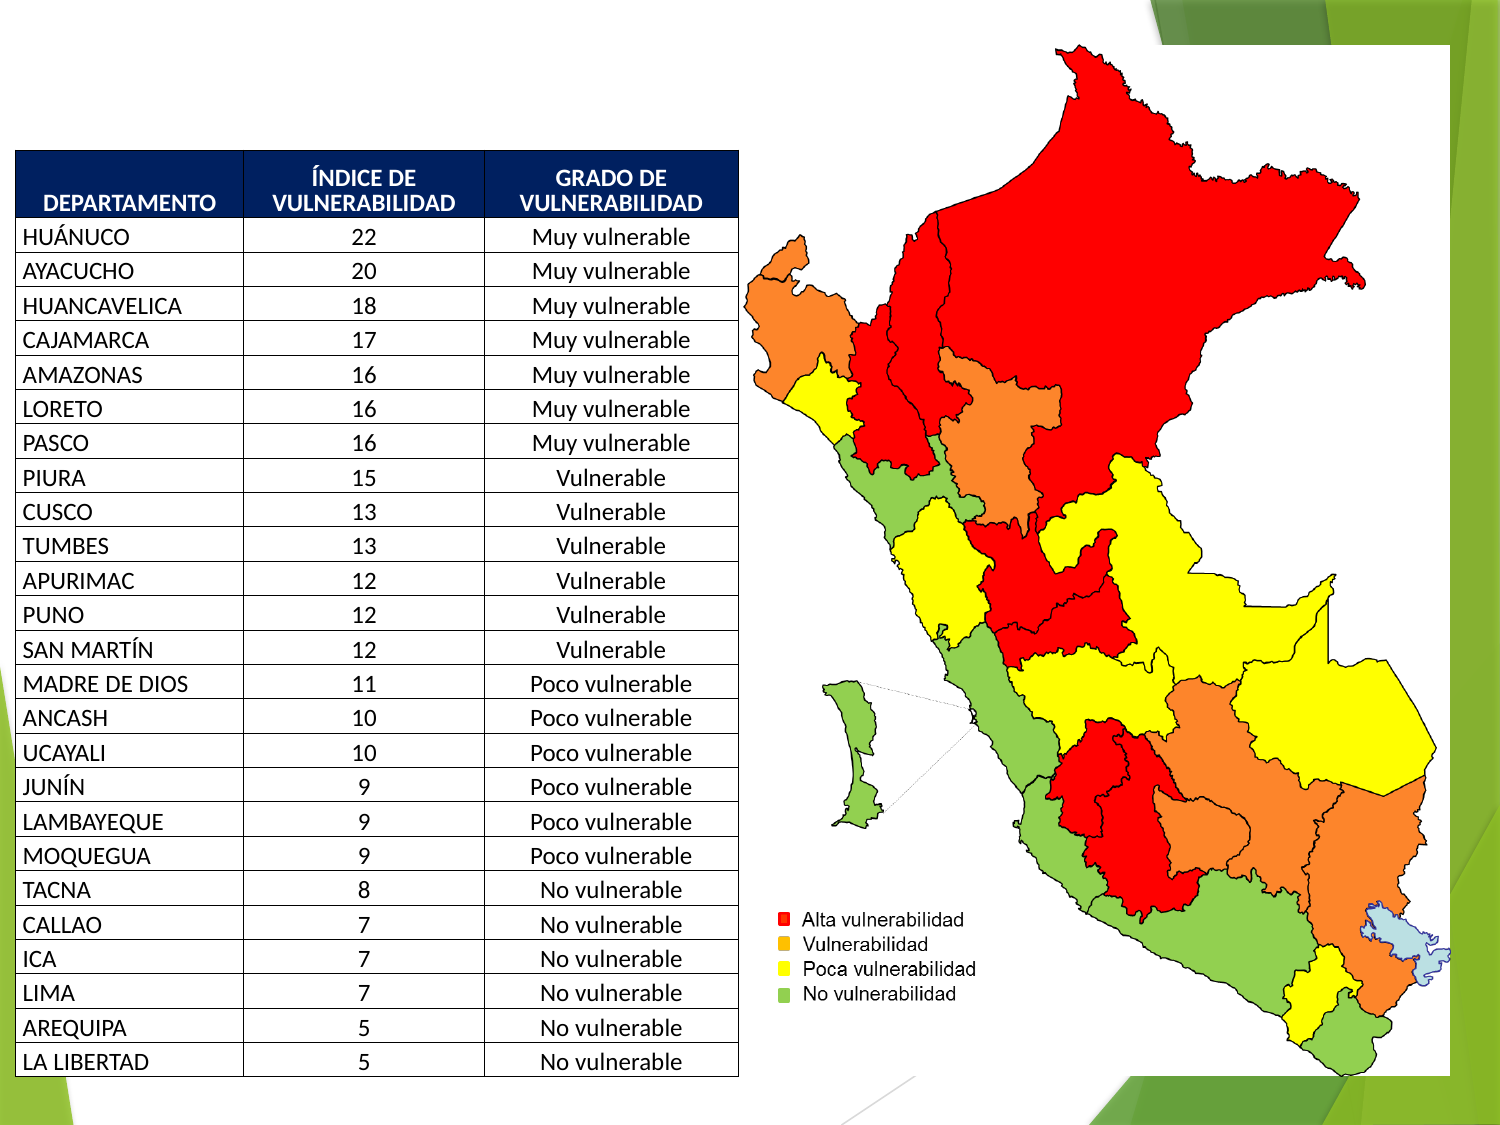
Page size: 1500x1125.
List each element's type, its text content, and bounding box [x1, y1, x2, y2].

table_cell No vulnerable [485, 871, 737, 905]
table_cell MOQUEGUA [16, 837, 243, 870]
table_cell Poco vulnerable [485, 665, 737, 698]
table_header DEPARTAMENTO [16, 151, 243, 217]
table_cell PASCO [16, 424, 243, 458]
table_cell 13 [244, 527, 484, 561]
table_cell 16 [244, 390, 484, 423]
table_cell 15 [244, 459, 484, 492]
table_cell No vulnerable [485, 974, 737, 1008]
table_cell 18 [244, 287, 484, 320]
table_cell APURIMAC [16, 562, 243, 595]
table_cell Vulnerable [485, 631, 737, 664]
table_cell Vulnerable [485, 459, 737, 492]
table_cell CALLAO [16, 906, 243, 939]
table_cell 12 [244, 562, 484, 595]
table_cell Poco vulnerable [485, 802, 737, 836]
table_cell SAN MARTÍN [16, 631, 243, 664]
table_cell 9 [244, 837, 484, 870]
table_cell 12 [244, 596, 484, 630]
table_cell 7 [244, 906, 484, 939]
table_cell LA LIBERTAD [16, 1043, 243, 1076]
table_cell 17 [244, 321, 484, 355]
table_header GRADO DE VULNERABILIDAD [485, 151, 737, 217]
table_cell ANCASH [16, 699, 243, 733]
table_cell Vulnerable [485, 596, 737, 630]
table_cell AREQUIPA [16, 1009, 243, 1042]
table_cell 13 [244, 493, 484, 526]
table_cell AMAZONAS [16, 356, 243, 389]
picture [742, 44, 1451, 1077]
table_cell PUNO [16, 596, 243, 630]
table_cell Muy vulnerable [485, 424, 737, 458]
table_cell TUMBES [16, 527, 243, 561]
table_cell Muy vulnerable [485, 287, 737, 320]
table_cell ICA [16, 940, 243, 973]
table_cell PIURA [16, 459, 243, 492]
table_cell Muy vulnerable [485, 218, 737, 252]
table_cell No vulnerable [485, 940, 737, 973]
table_cell 20 [244, 253, 484, 286]
table_cell HUANCAVELICA [16, 287, 243, 320]
table_cell 5 [244, 1043, 484, 1076]
table_cell LORETO [16, 390, 243, 423]
table_cell 7 [244, 940, 484, 973]
table_cell Vulnerable [485, 562, 737, 595]
table_cell MADRE DE DIOS [16, 665, 243, 698]
table_cell Poco vulnerable [485, 734, 737, 767]
table_cell Muy vulnerable [485, 356, 737, 389]
table_cell 12 [244, 631, 484, 664]
table_cell UCAYALI [16, 734, 243, 767]
table_cell 11 [244, 665, 484, 698]
table_cell 10 [244, 734, 484, 767]
table_cell No vulnerable [485, 906, 737, 939]
table_cell Poco vulnerable [485, 837, 737, 870]
table_cell Poco vulnerable [485, 768, 737, 801]
table_cell 16 [244, 356, 484, 389]
table_cell Muy vulnerable [485, 253, 737, 286]
table_cell 9 [244, 768, 484, 801]
table_cell CUSCO [16, 493, 243, 526]
table_cell AYACUCHO [16, 253, 243, 286]
table_cell LIMA [16, 974, 243, 1008]
table_header ÍNDICE DE VULNERABILIDAD [244, 151, 484, 217]
table_cell Poco vulnerable [485, 699, 737, 733]
table_cell Vulnerable [485, 493, 737, 526]
table_cell LAMBAYEQUE [16, 802, 243, 836]
table_cell Muy vulnerable [485, 321, 737, 355]
table_cell No vulnerable [485, 1009, 737, 1042]
table_cell 5 [244, 1009, 484, 1042]
table_cell Muy vulnerable [485, 390, 737, 423]
table_cell TACNA [16, 871, 243, 905]
table_cell 8 [244, 871, 484, 905]
table_cell 7 [244, 974, 484, 1008]
table_cell HUÁNUCO [16, 218, 243, 252]
table_cell 16 [244, 424, 484, 458]
table_cell JUNÍN [16, 768, 243, 801]
table_cell CAJAMARCA [16, 321, 243, 355]
table_cell 9 [244, 802, 484, 836]
table_cell Vulnerable [485, 527, 737, 561]
table_cell 10 [244, 699, 484, 733]
table_cell No vulnerable [485, 1043, 737, 1076]
table_cell 22 [244, 218, 484, 252]
